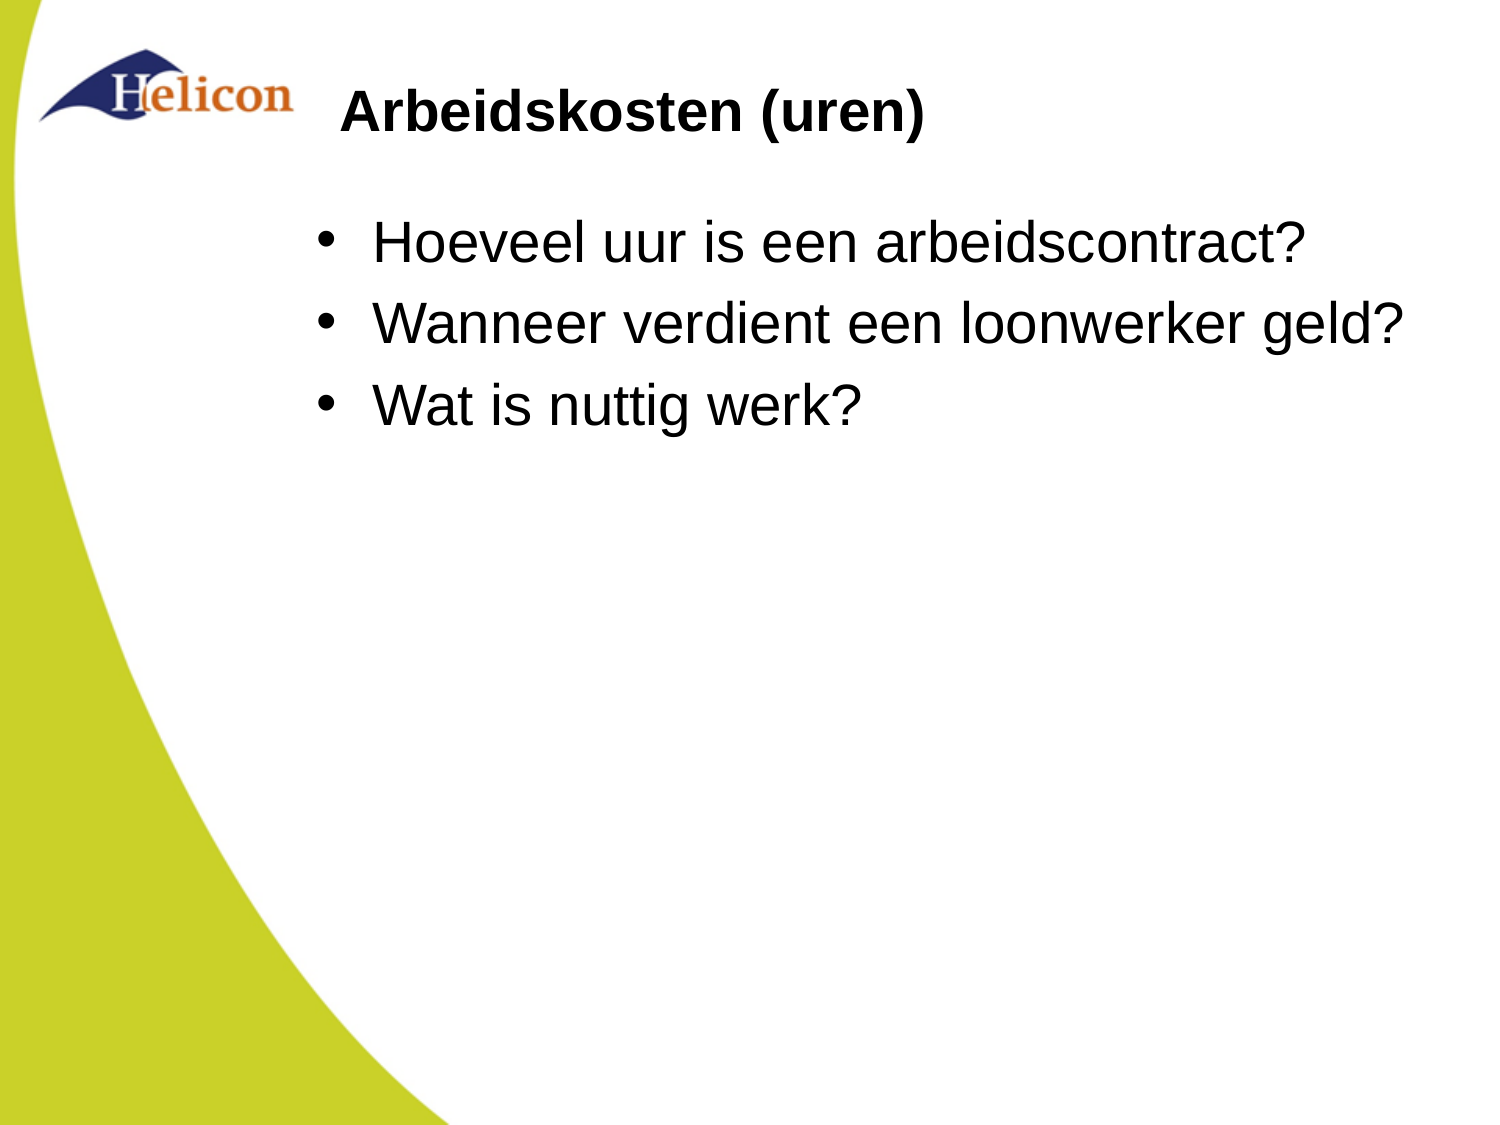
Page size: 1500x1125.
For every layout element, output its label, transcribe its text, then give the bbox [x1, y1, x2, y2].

title Arbeidskosten (uren) [324, 54, 1415, 161]
list Hoeveel uur is een arbeidscontract? Wanneer verdient een loonwerker geld? Wat is nuttig werk? [301, 196, 1425, 1005]
picture [0, 0, 1500, 1125]
